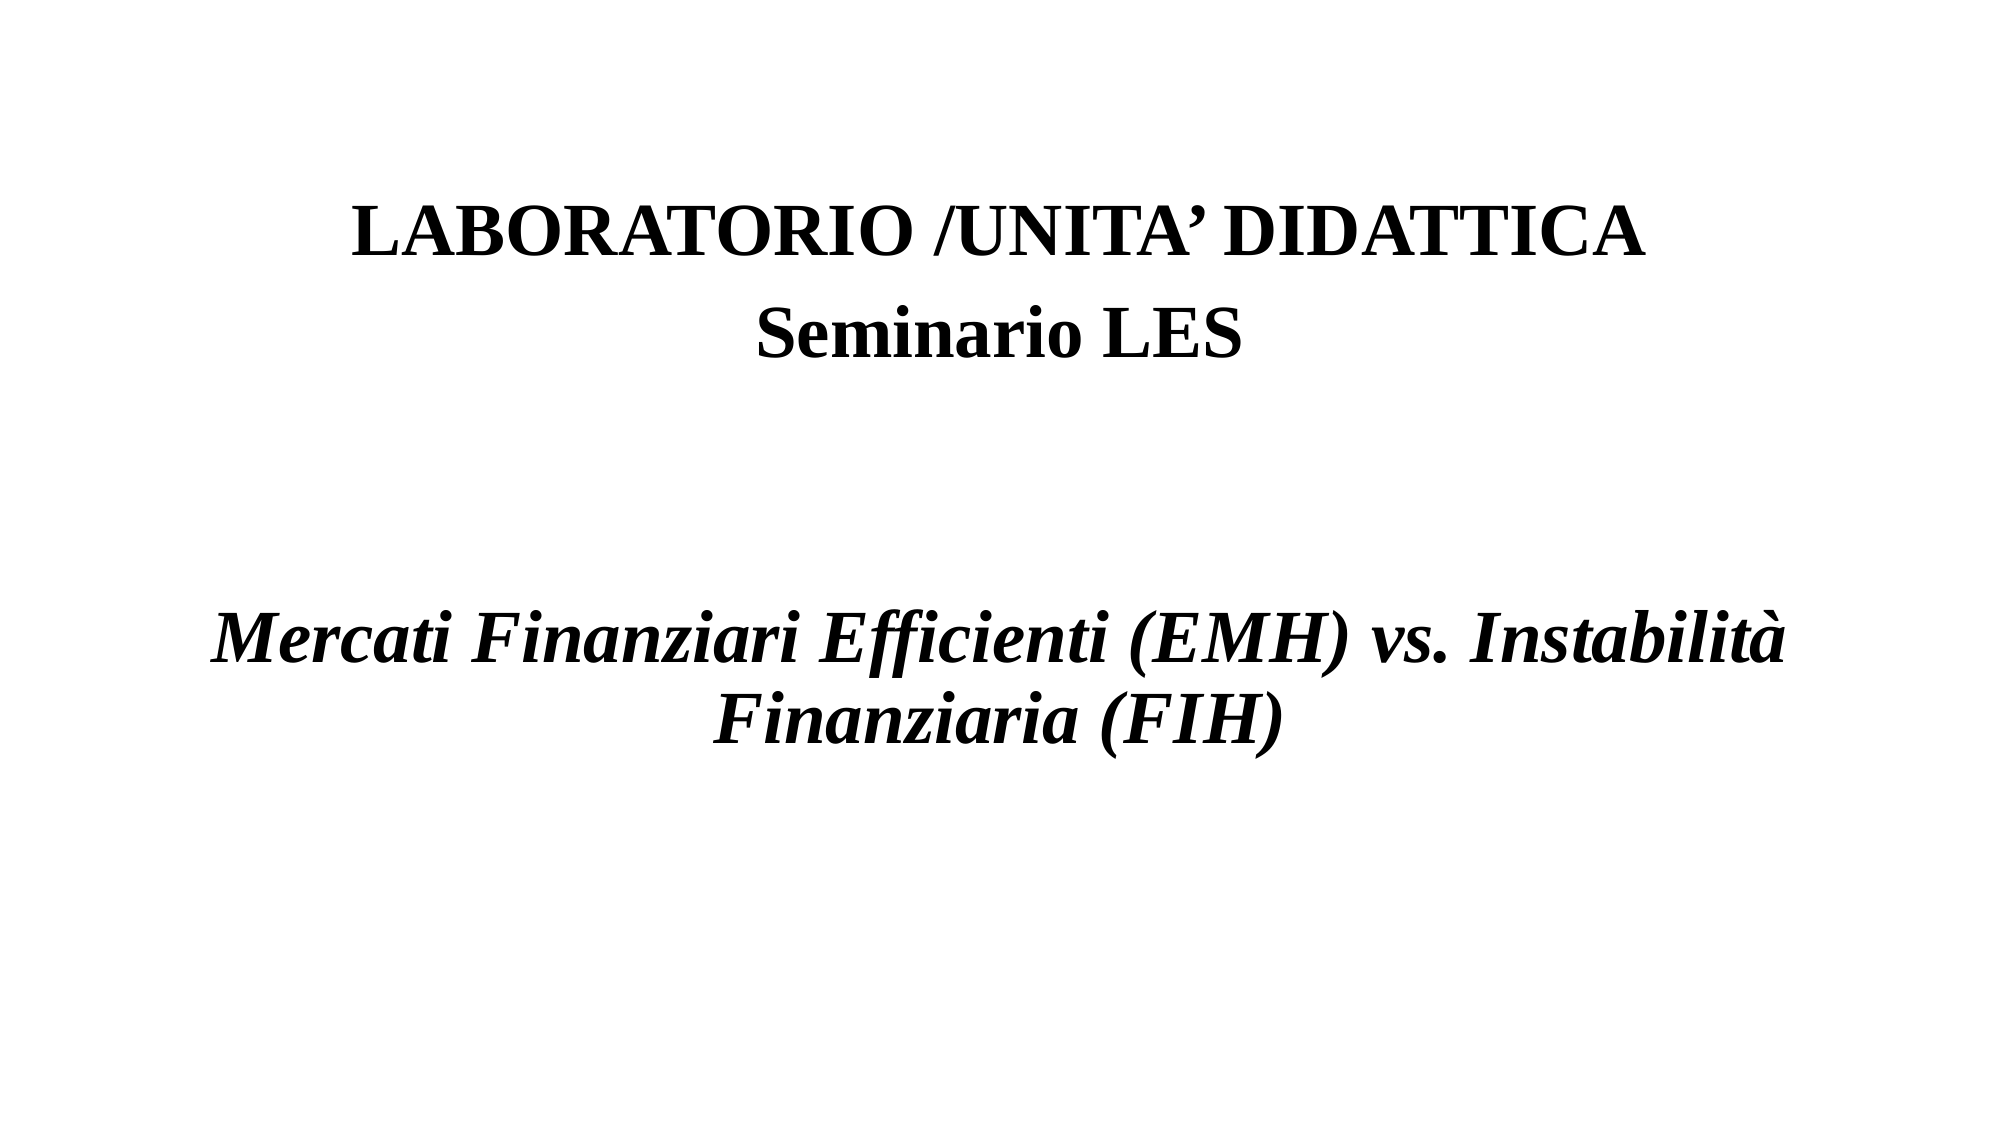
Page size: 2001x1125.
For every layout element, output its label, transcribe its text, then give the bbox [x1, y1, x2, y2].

list LABORATORIO /UNITA’ DIDATTICA Seminario LES Mercati Finanziari Efficienti (EMH) vs. Instabilità Finanziaria (FIH) [137, 72, 1863, 1066]
